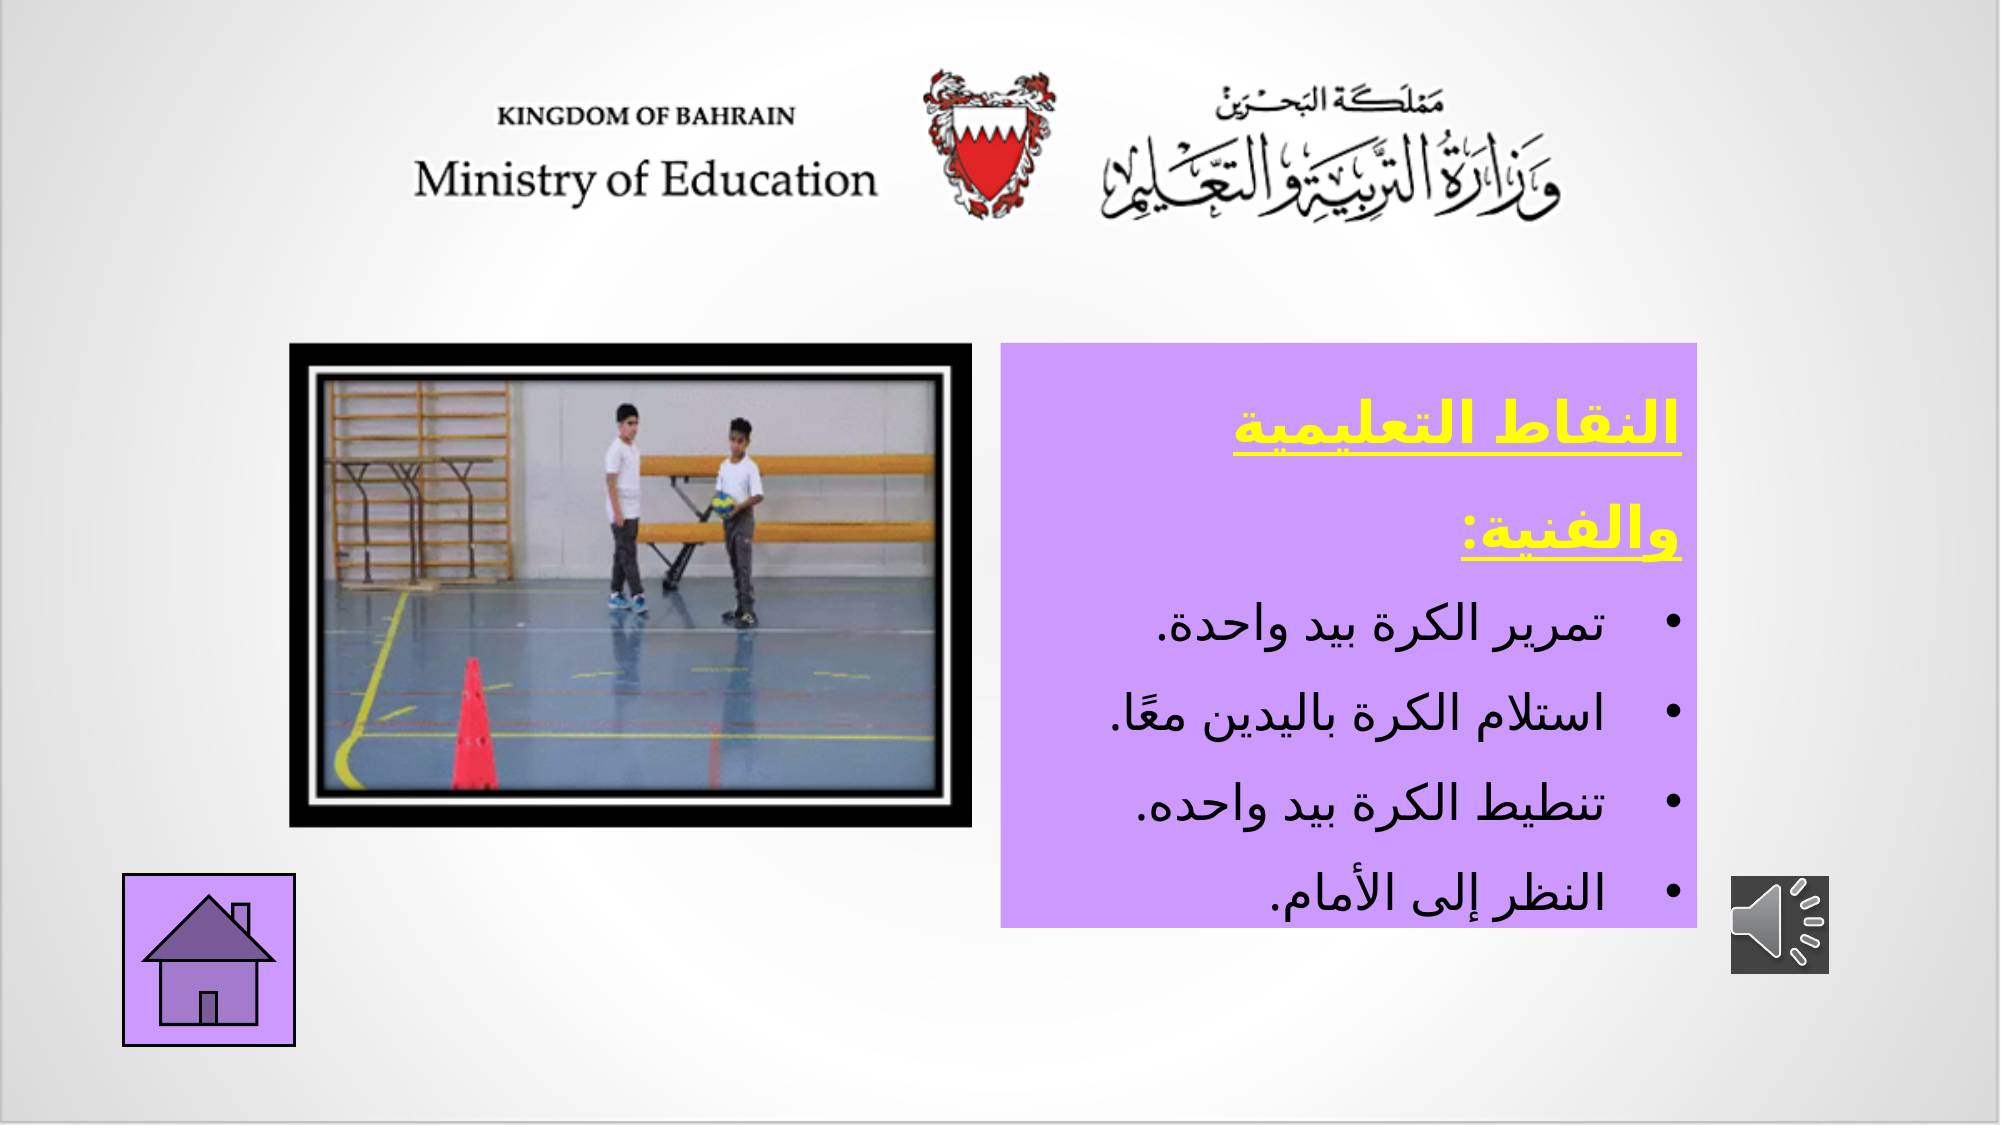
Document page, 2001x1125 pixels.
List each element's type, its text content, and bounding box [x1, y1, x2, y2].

text_box [122, 873, 296, 1047]
text_box النقاط التعليمية والفنية: تمرير الكرة بيد واحدة. استلام الكرة باليدين معًا. تنطيط الكرة بيد واحده. النظر إلى الأمام. [1000, 342, 1698, 928]
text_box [1729, 874, 1830, 975]
picture [0, 0, 2001, 1125]
